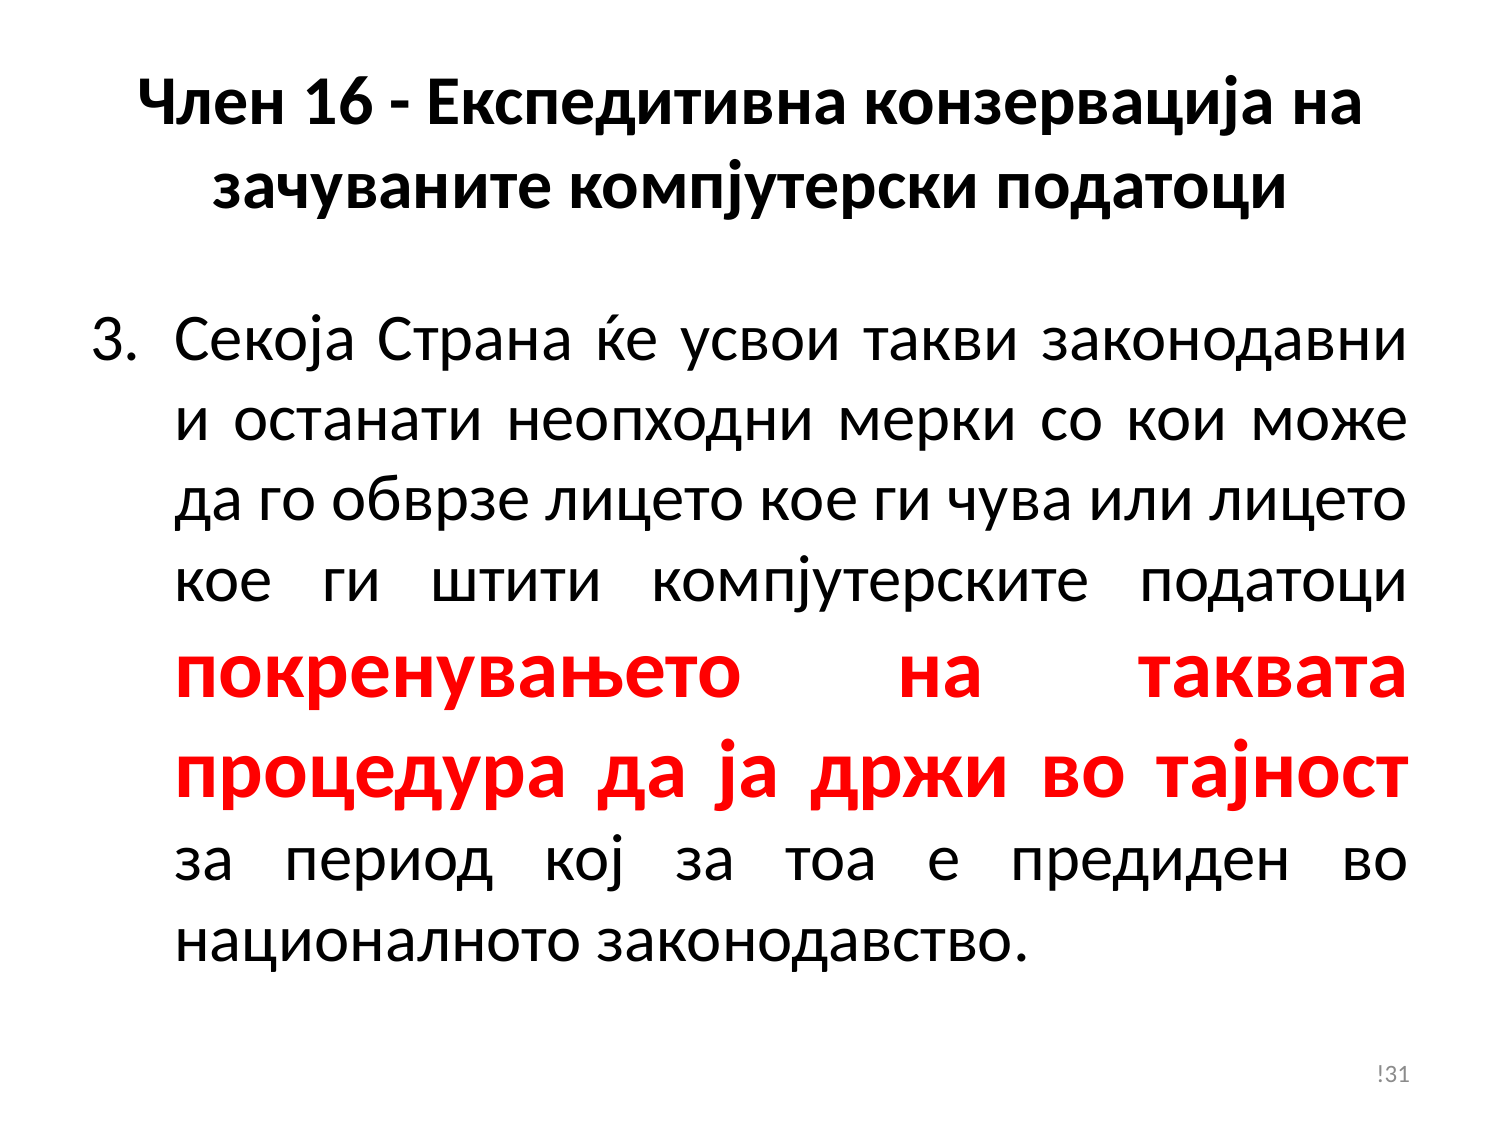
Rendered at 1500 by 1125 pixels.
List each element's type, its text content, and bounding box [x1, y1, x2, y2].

list Секоја Страна ќе усвои такви законодавни и останати неопходни мерки со кои може да го обврзе лицето кое ги чува или лицето кое ги штити компјутерските податоци покренувањето на таквата процедура да ја држи во тајност за период кој за тоа е предиден во националното законодавство. [74, 286, 1426, 1030]
title Член 16 - Експедитивна конзервација на зачуваните компјутерски податоци [76, 44, 1426, 232]
slide_number !31 [1074, 1042, 1425, 1103]
